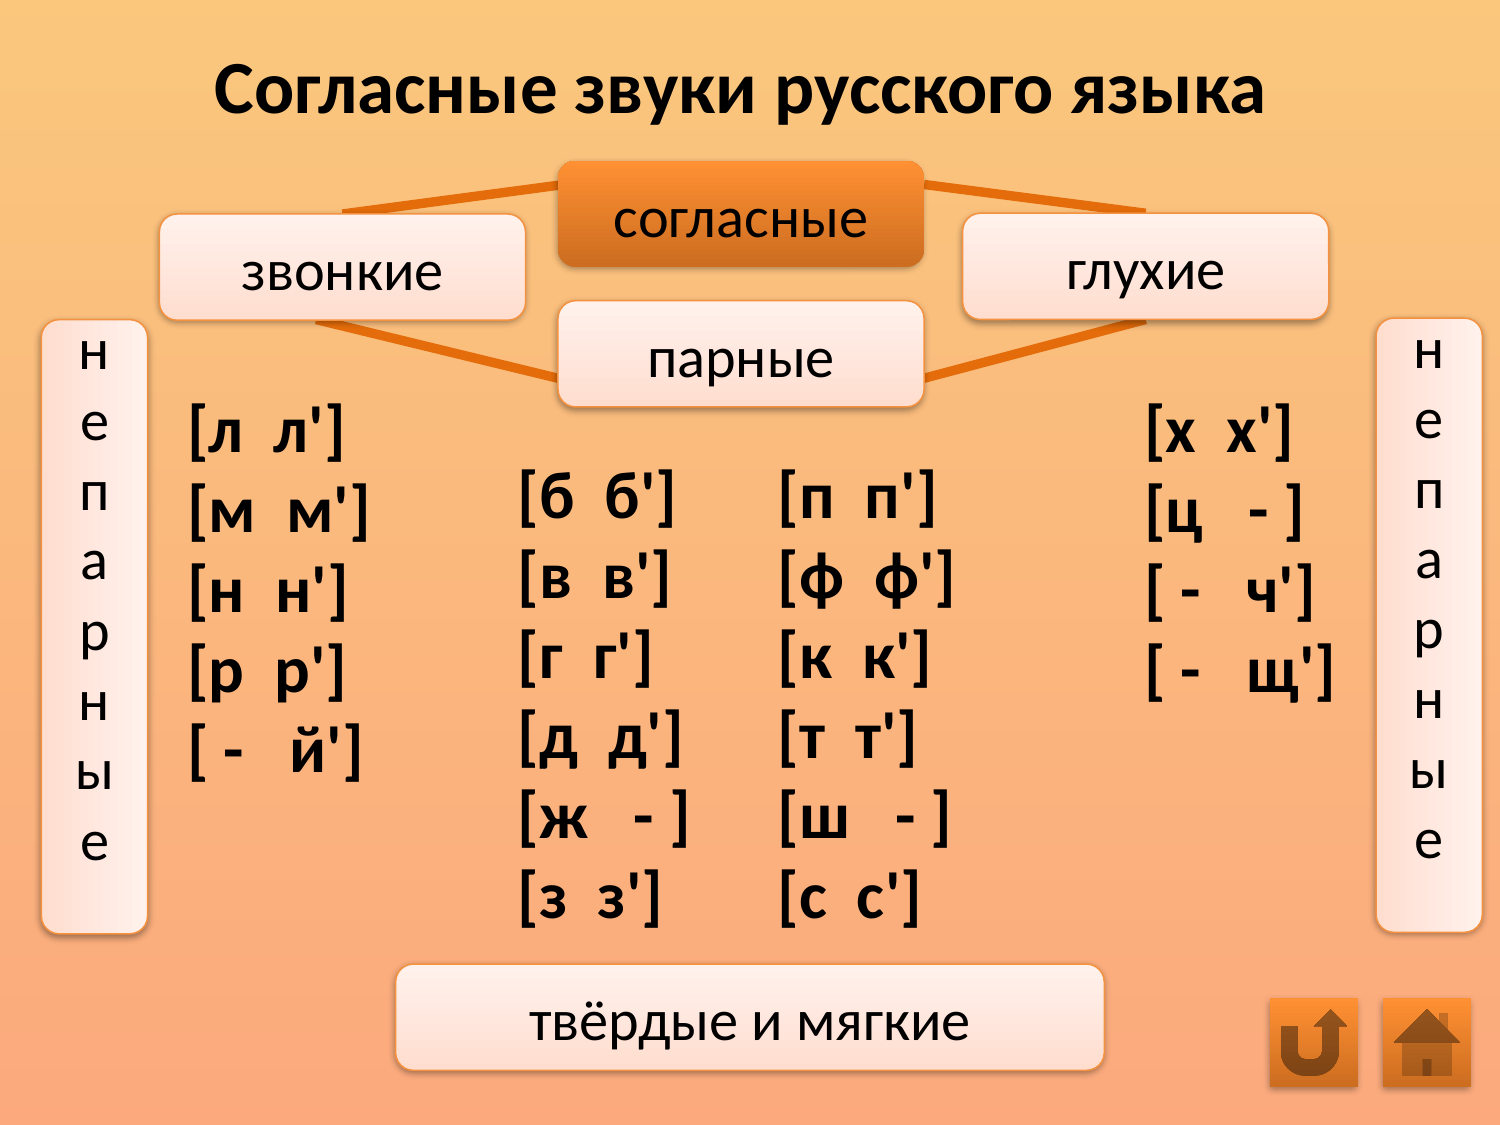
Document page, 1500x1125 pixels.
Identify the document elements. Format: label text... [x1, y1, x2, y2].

text_box н е п а р н ы е [40, 318, 149, 935]
text_box твёрдые и мягкие [394, 963, 1106, 1072]
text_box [342, 184, 565, 215]
text_box [1269, 998, 1359, 1087]
text_box Согласные звуки русского языка [199, 30, 1283, 136]
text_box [923, 184, 1146, 214]
text_box глухие [961, 212, 1330, 321]
text_box согласные [557, 160, 925, 268]
text_box [1382, 998, 1472, 1087]
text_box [315, 319, 559, 379]
text_box [х х'] [ц - ] [ - ч'] [ - щ'] [1129, 378, 1367, 713]
text_box [п п'] [ф ф'] [к к'] [т т'] [ш - ] [с с'] [762, 444, 983, 939]
text_box парные [557, 299, 925, 408]
text_box н е п а р н ы е [1375, 317, 1484, 934]
text_box [л л'] [м м'] [н н'] [р р'] [ - й'] [172, 378, 394, 793]
text_box [б б'] [в в'] [г г'] [д д'] [ж - ] [з з'] [503, 444, 723, 939]
text_box звонкие [158, 213, 527, 322]
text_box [923, 319, 1146, 379]
